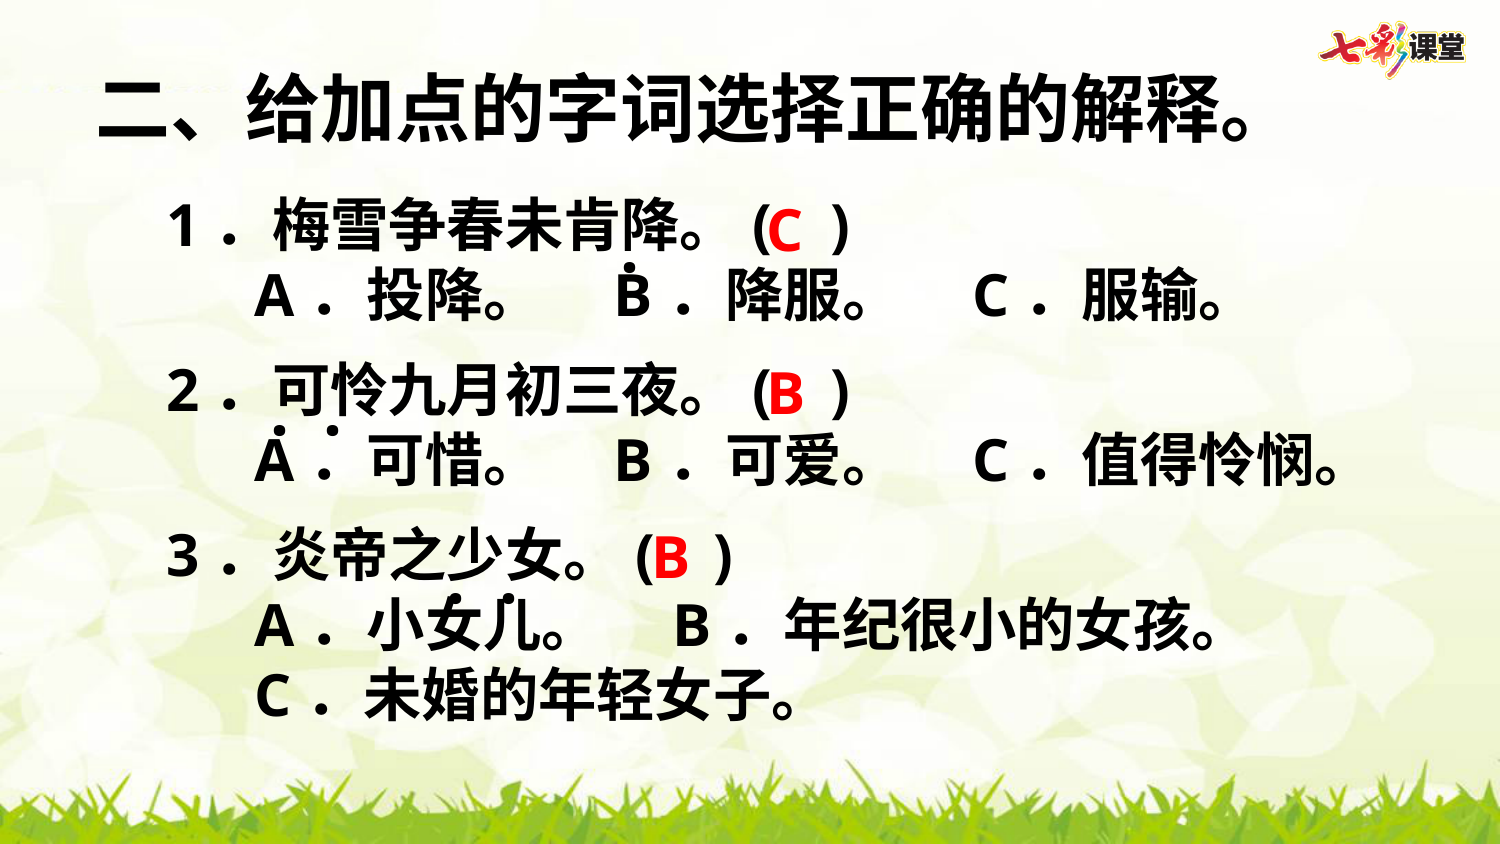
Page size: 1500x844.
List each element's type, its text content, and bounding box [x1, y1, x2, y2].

text_box 二、给加点的字词选择正确的解释。 [81, 54, 1365, 160]
text_box · · [431, 548, 550, 644]
text_box B [636, 513, 731, 598]
text_box B [751, 349, 847, 435]
text_box C [751, 185, 870, 271]
text_box · [605, 217, 677, 312]
text_box · · [255, 380, 374, 476]
picture [0, 0, 1500, 844]
text_box 1．梅雪争春未肯降。( ) A．投降。 B．降服。 C．服输。 2．可怜九月初三夜。( ) A．可惜。 B．可爱。 C．值得怜悯。 3．炎帝之少女。( ) A．小女儿。 B．年纪很小的女孩。 C．未婚的年轻女子。 [152, 180, 1500, 735]
